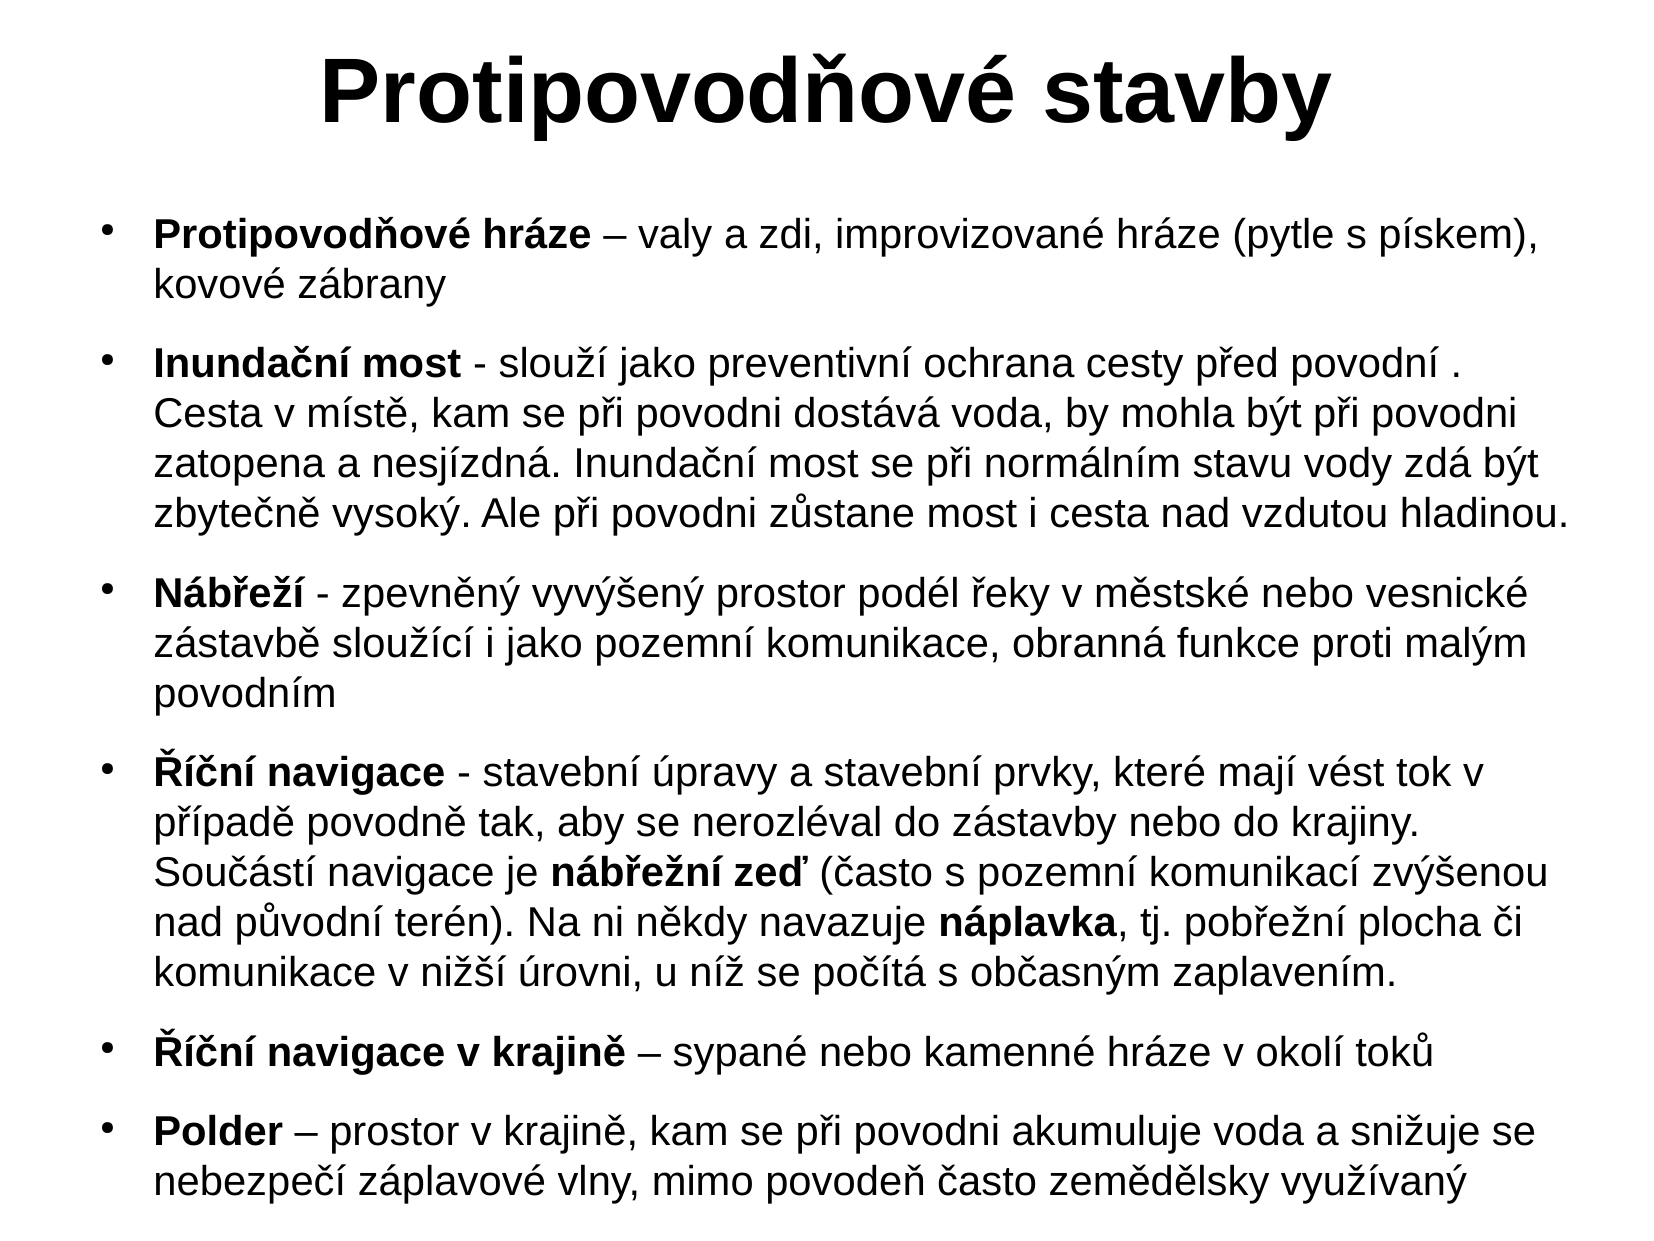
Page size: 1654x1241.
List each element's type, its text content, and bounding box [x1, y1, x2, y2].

list Protipovodňové hráze – valy a zdi, improvizované hráze (pytle s pískem), kovové zábrany Inundační most - slouží jako preventivní ochrana cesty před povodní . Cesta v místě, kam se při povodni dostává voda, by mohla být při povodni zatopena a nesjízdná. Inundační most se při normálním stavu vody zdá být zbytečně vysoký. Ale při povodni zůstane most i cesta nad vzdutou hladinou. Nábřeží - zpevněný vyvýšený prostor podél řeky v městské nebo vesnické zástavbě sloužící i jako pozemní komunikace, obranná funkce proti malým povodním Říční navigace - stavební úpravy a stavební prvky, které mají vést tok v případě povodně tak, aby se nerozléval do zástavby nebo do krajiny. Součástí navigace je nábřežní zeď (často s pozemní komunikací zvýšenou nad původní terén). Na ni někdy navazuje náplavka, tj. pobřežní plocha či komunikace v nižší úrovni, u níž se počítá s občasným zaplavením. Říční navigace v krajině – sypané nebo kamenné hráze v okolí toků Polder – prostor v krajině, kam se při povodni akumuluje voda a snižuje se nebezpečí záplavové vlny, mimo povodeň často zemědělsky využívaný [82, 206, 1572, 1188]
title Protipovodňové stavby [82, 0, 1572, 172]
